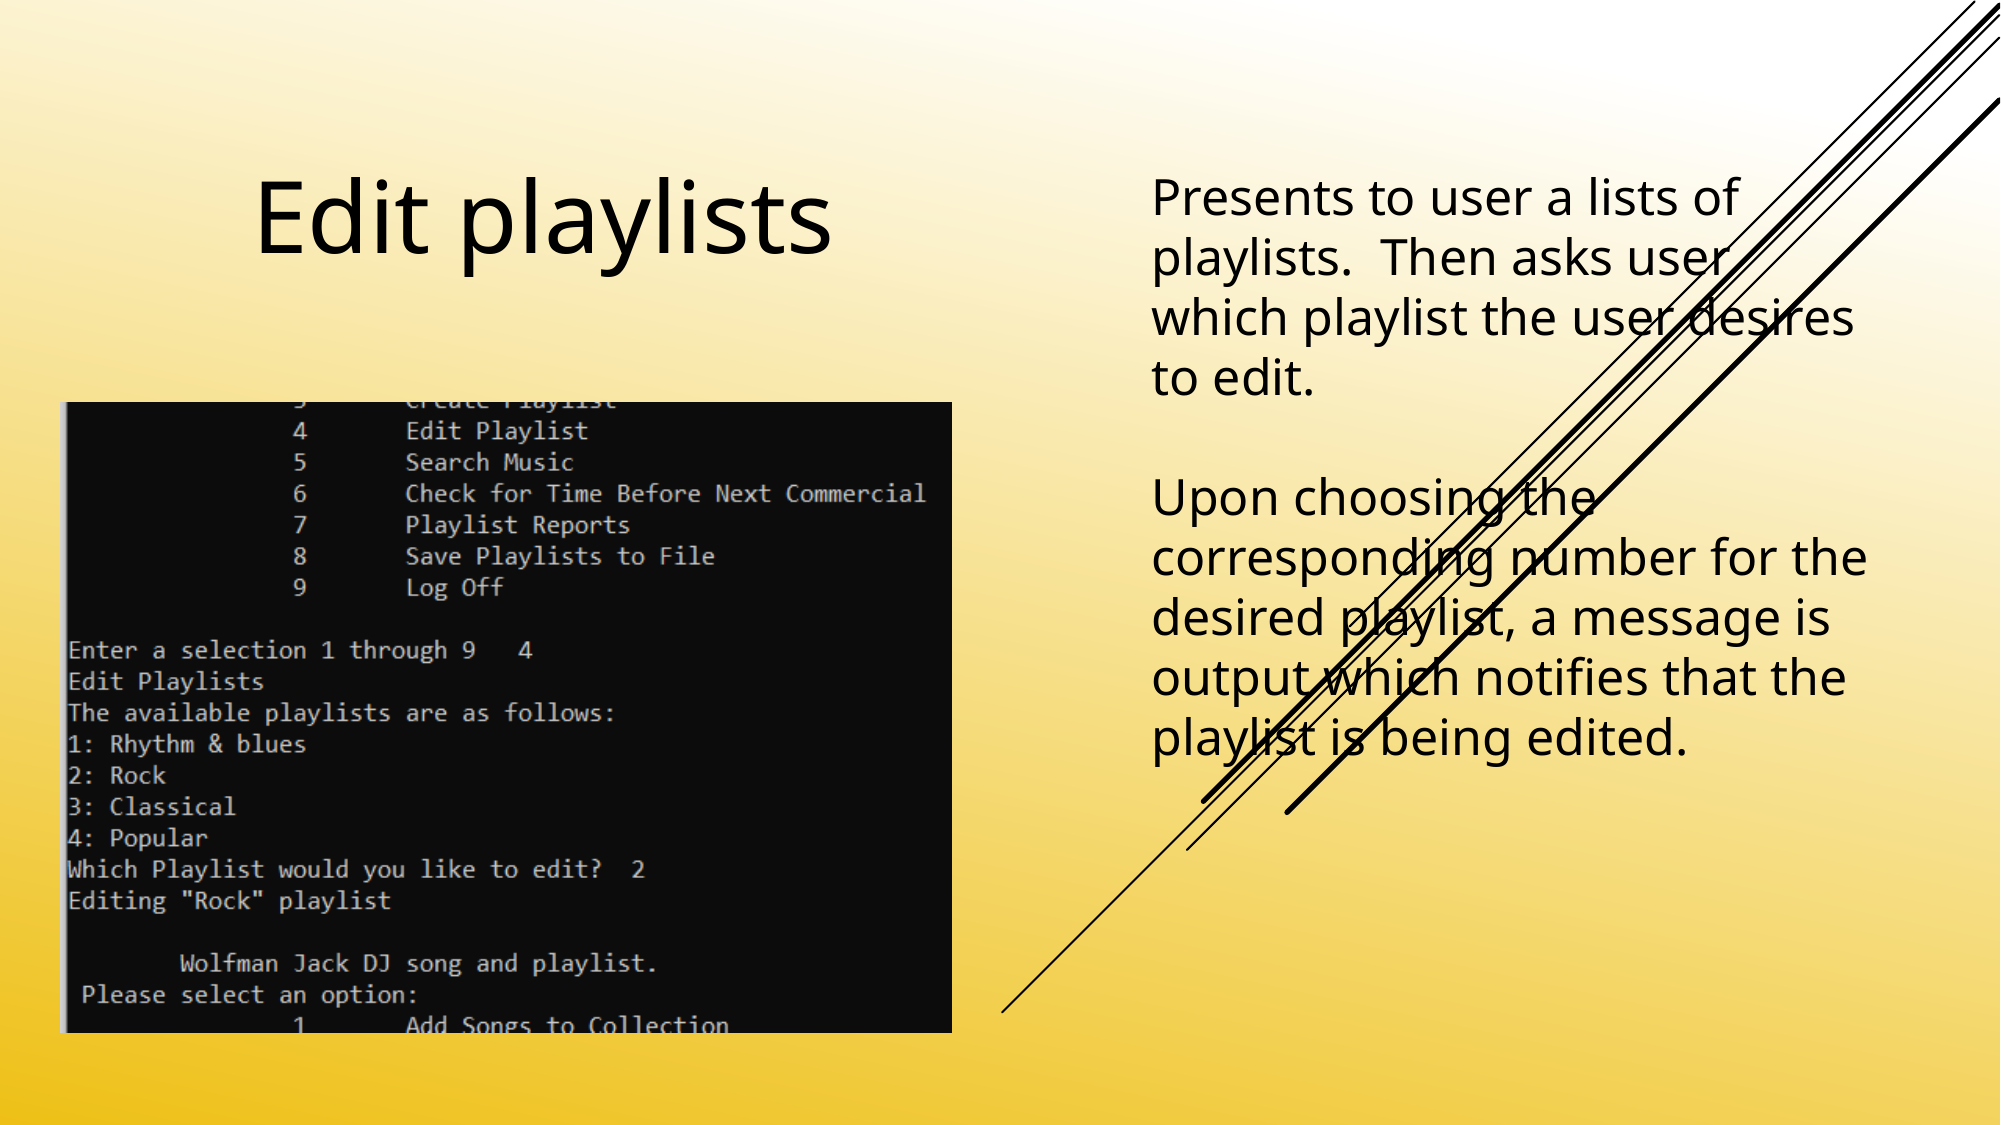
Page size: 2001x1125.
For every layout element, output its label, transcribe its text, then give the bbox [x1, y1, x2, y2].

picture [60, 402, 952, 1033]
text_box Presents to user a lists of playlists. Then asks user which playlist the user desires to edit. Upon choosing the corresponding number for the desired playlist, a message is output which notifies that the playlist is being edited. [1136, 157, 1888, 773]
title Edit playlists [237, 0, 1550, 282]
